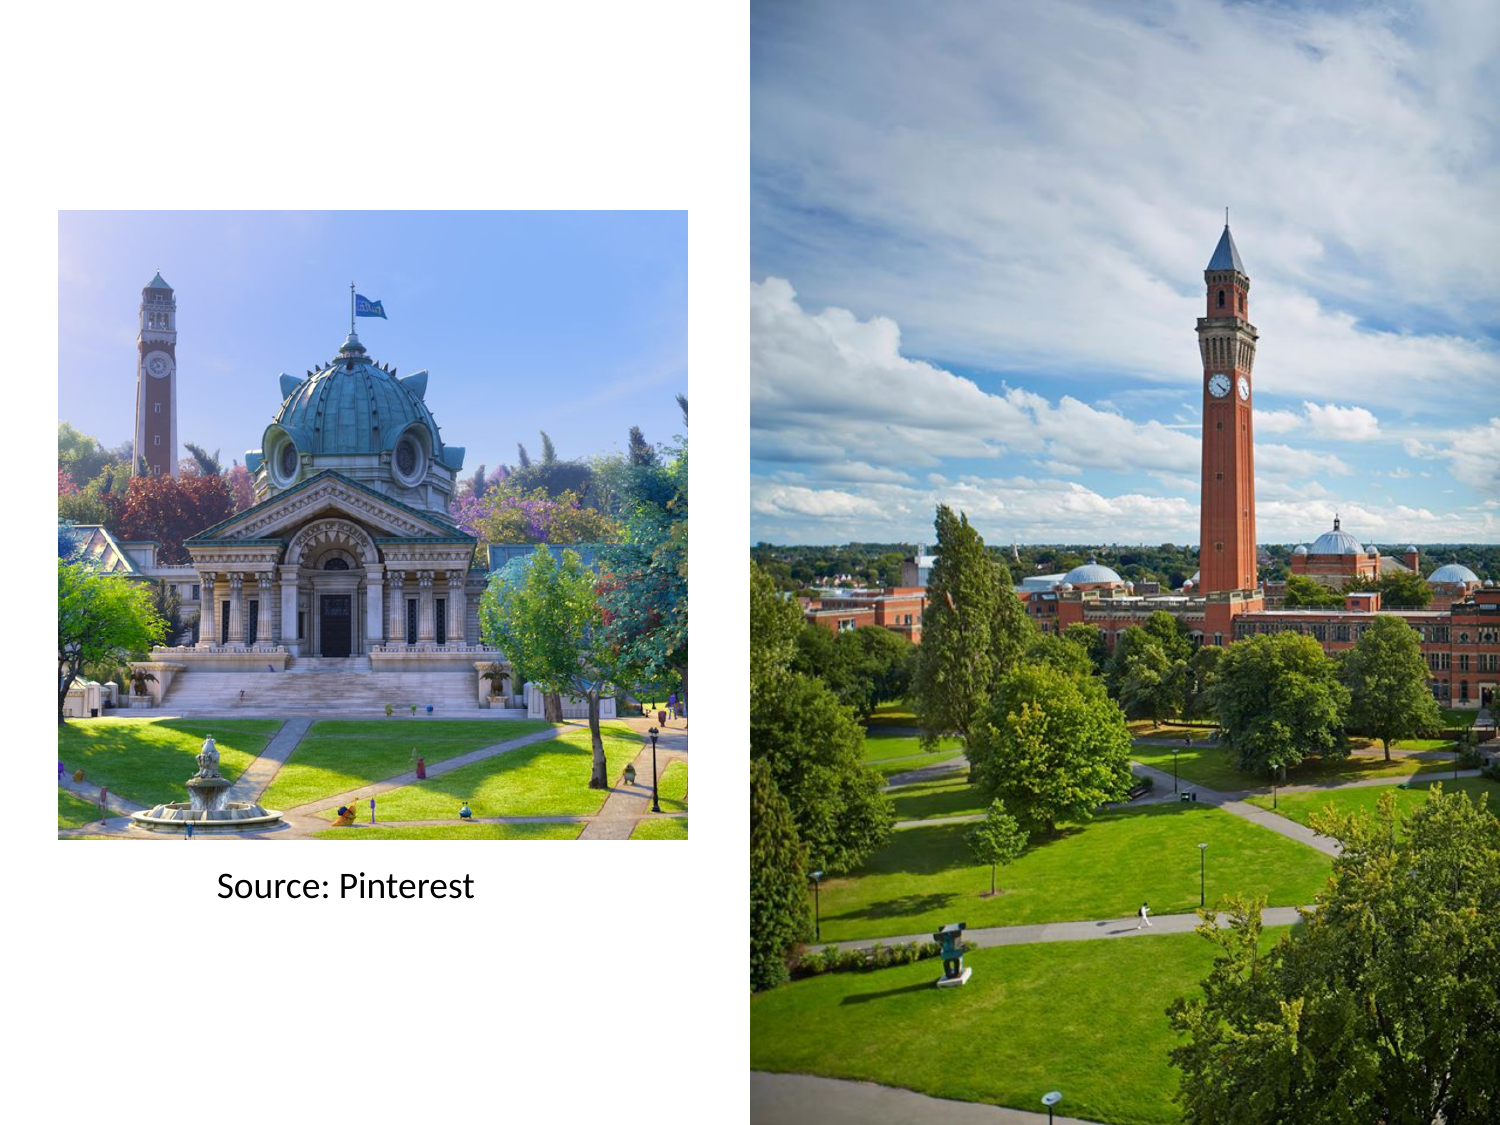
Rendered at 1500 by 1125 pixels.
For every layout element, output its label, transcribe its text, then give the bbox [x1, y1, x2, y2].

picture [58, 210, 688, 840]
picture [749, 0, 1500, 1125]
text_box Source: Pinterest [202, 853, 638, 914]
